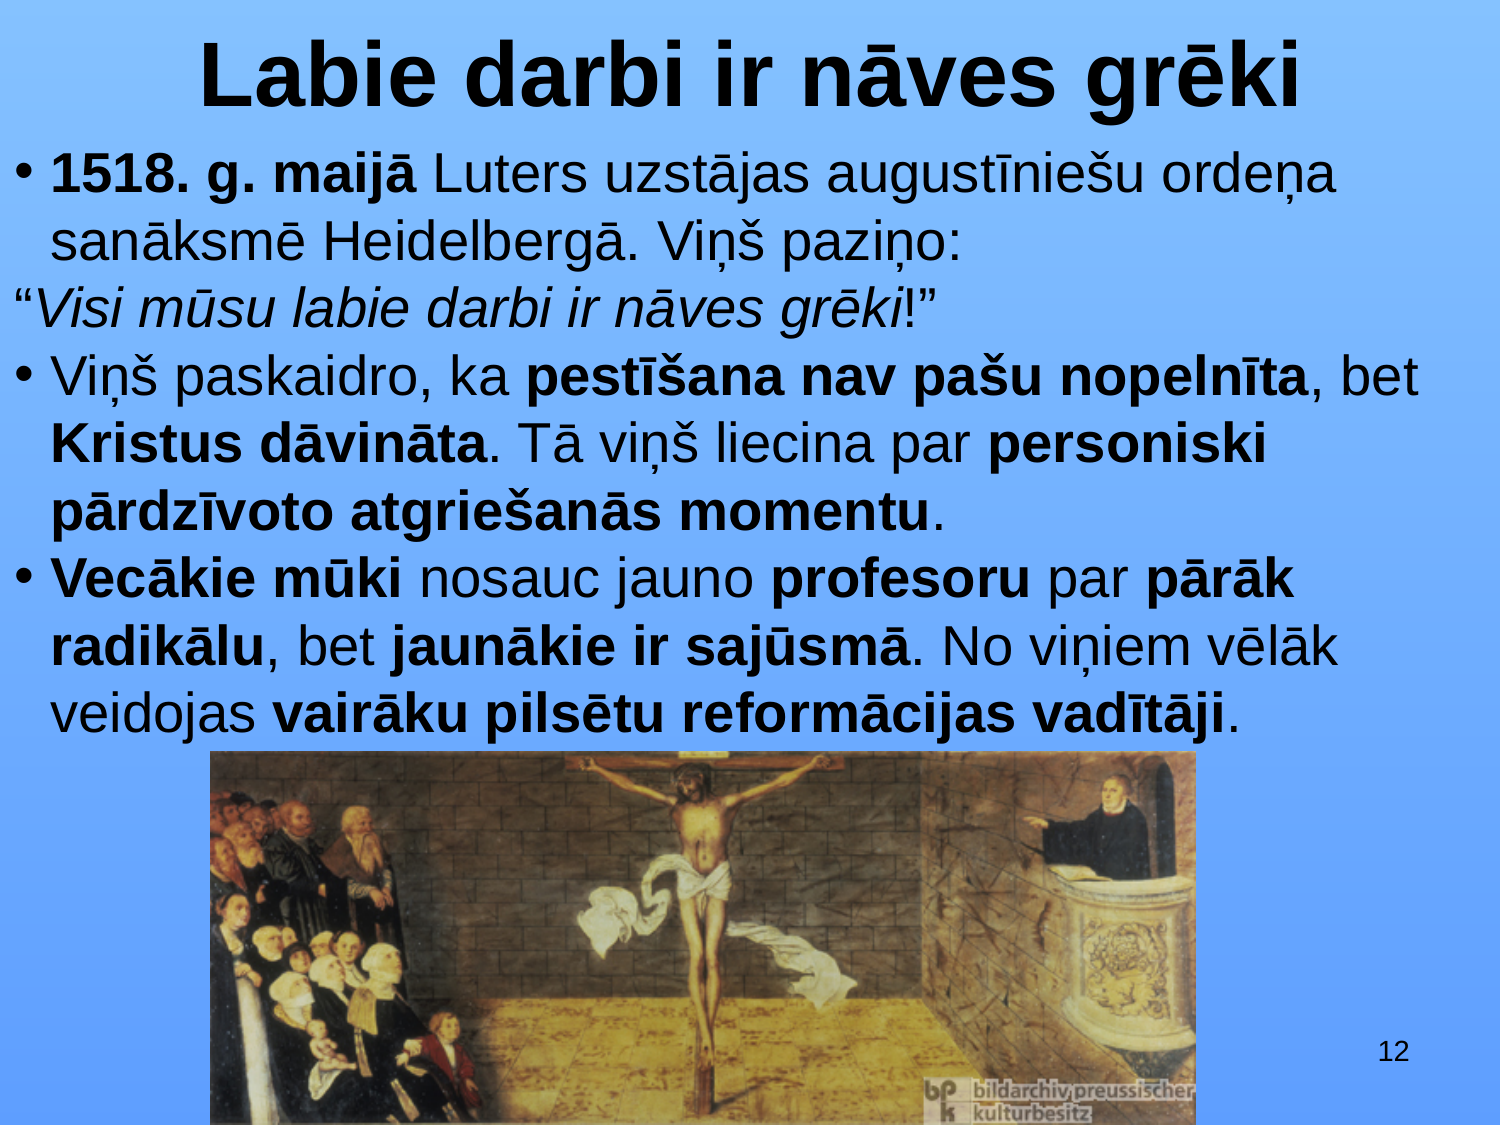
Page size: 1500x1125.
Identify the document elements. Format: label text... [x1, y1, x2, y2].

title Labie darbi ir nāves grēki [76, 0, 1428, 128]
text_box 1518. g. maijā Luters uzstājas augustīniešu ordeņa sanāksmē Heidelbergā. Viņš paziņo: “Visi mūsu labie darbi ir nāves grēki!” Viņš paskaidro, ka pestīšana nav pašu nopelnīta, bet Kristus dāvināta. Tā viņš liecina par personiski pārdzīvoto atgriešanās momentu. Vecākie mūki nosauc jauno profesoru par pārāk radikālu, bet jaunākie ir sajūsmā. No viņiem vēlāk veidojas vairāku pilsētu reformācijas vadītāji. [0, 128, 1500, 752]
slide_number 12 [1199, 1024, 1426, 1103]
picture [210, 751, 1196, 1125]
